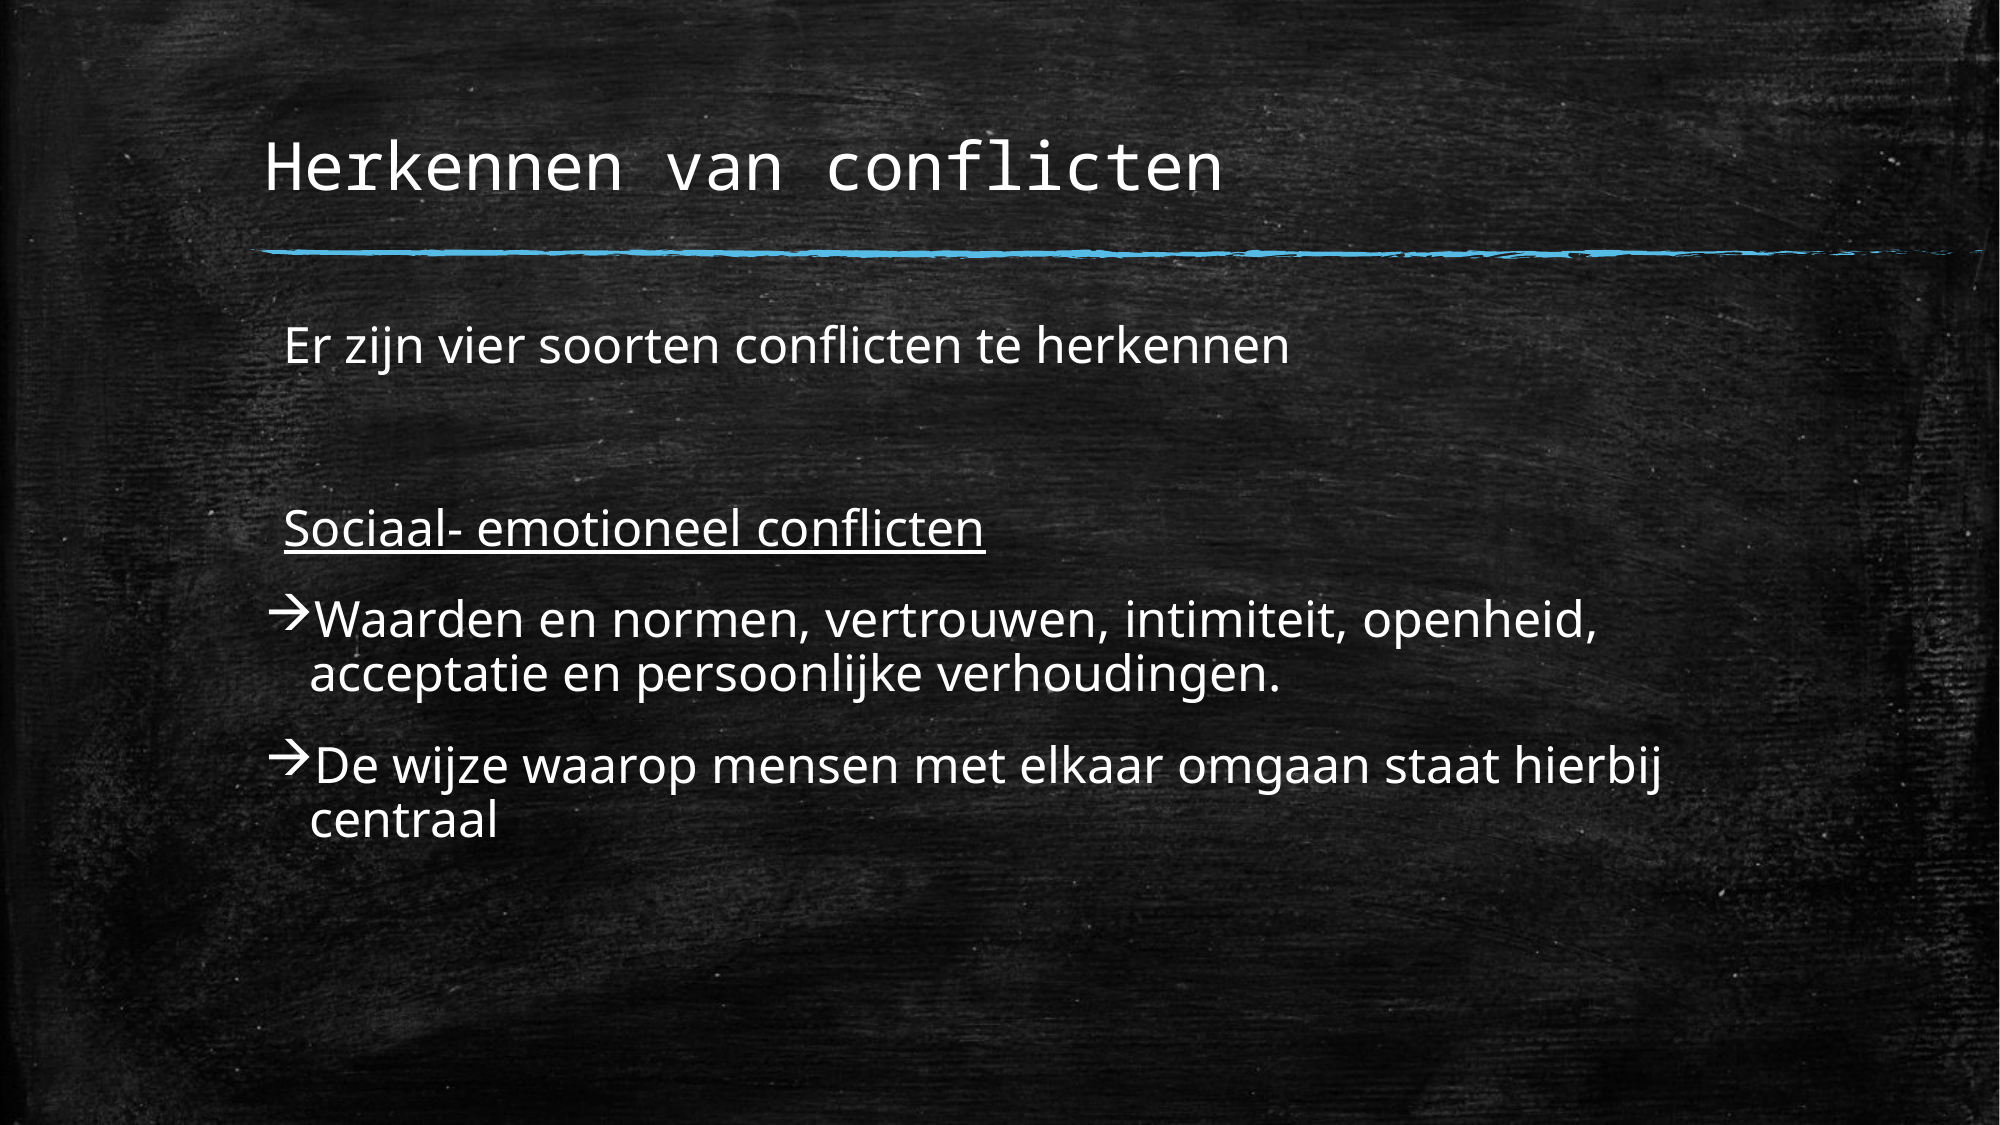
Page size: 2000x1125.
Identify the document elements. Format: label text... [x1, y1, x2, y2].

list Er zijn vier soorten conflicten te herkennen Sociaal- emotioneel conflicten Waarden en normen, vertrouwen, intimiteit, openheid, acceptatie en persoonlijke verhoudingen. De wijze waarop mensen met elkaar omgaan staat hierbij centraal [249, 312, 1750, 1013]
title Herkennen van conflicten [249, 45, 1750, 213]
